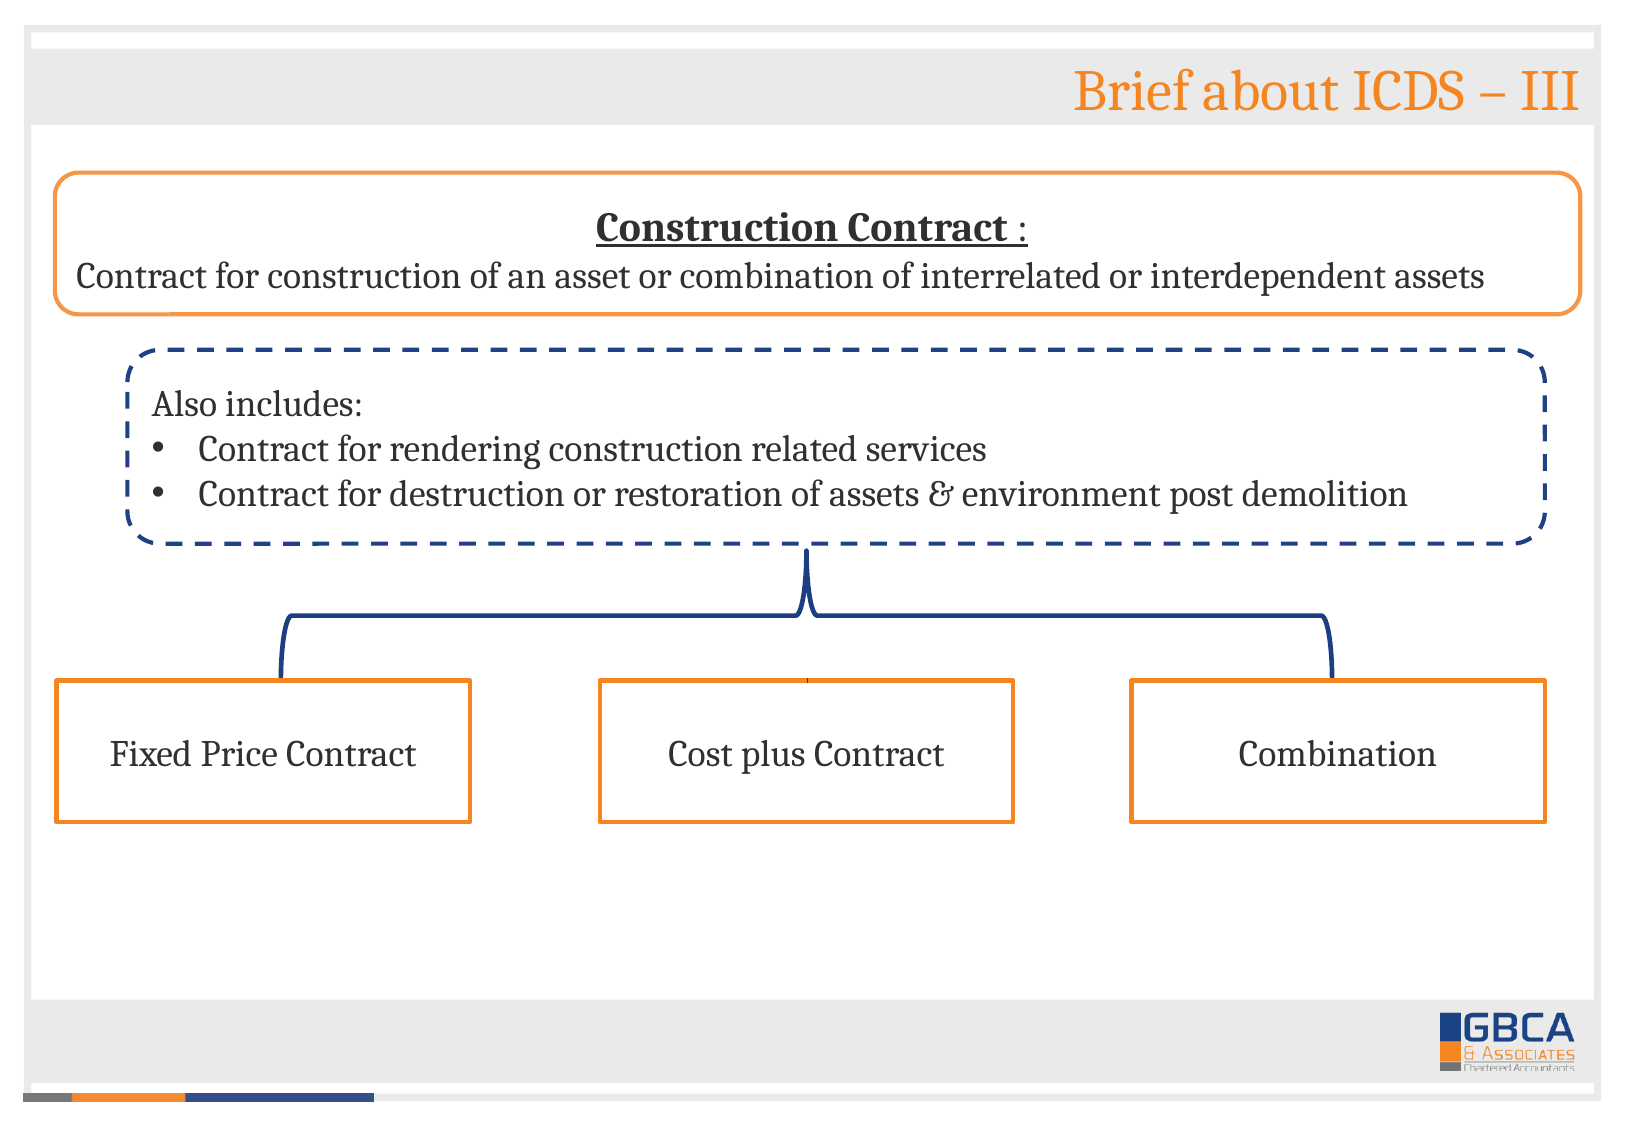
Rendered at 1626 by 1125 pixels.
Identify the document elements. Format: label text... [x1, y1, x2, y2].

text_box [50, 131, 1219, 776]
text_box [810, 593, 1333, 681]
text_box Cost plus Contract [598, 678, 1015, 824]
text_box Brief about ICDS – III [23, 47, 1597, 127]
text_box Also includes: Contract for rendering construction related services Contract for destruction or restoration of assets & environment post demolition [125, 347, 1547, 546]
text_box Construction Contract : Contract for construction of an asset or combination of interrelated or interdependent assets [52, 170, 1583, 317]
picture [23, 1093, 375, 1102]
picture [1439, 1012, 1575, 1071]
text_box Fixed Price Contract [54, 678, 472, 824]
text_box [29, 998, 1596, 1085]
text_box [280, 599, 802, 681]
text_box Combination [1129, 678, 1547, 824]
